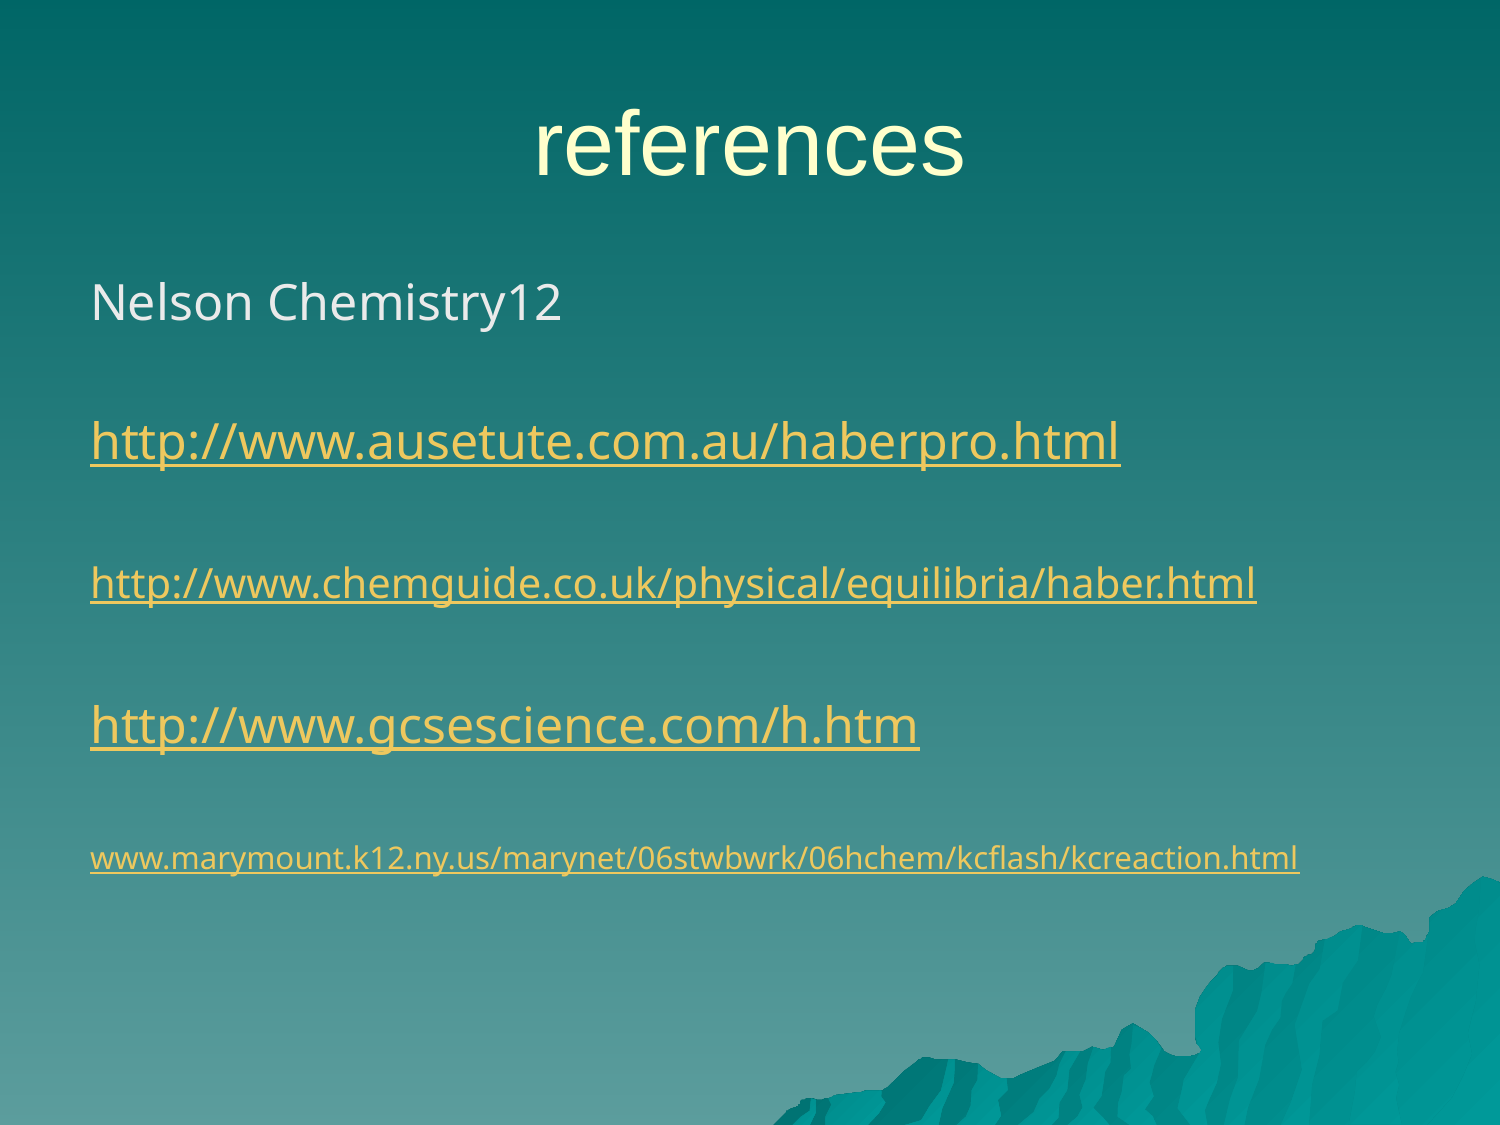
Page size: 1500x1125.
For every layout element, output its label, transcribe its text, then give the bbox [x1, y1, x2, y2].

list Nelson Chemistry12 http://www.ausetute.com.au/haberpro.html http://www.chemguide.co.uk/physical/equilibria/haber.html http://www.gcsescience.com/h.htm www.marymount.k12.ny.us/marynet/06stwbwrk/06hchem/kcflash/kcreaction.html [74, 262, 1426, 1006]
title references [74, 45, 1426, 233]
